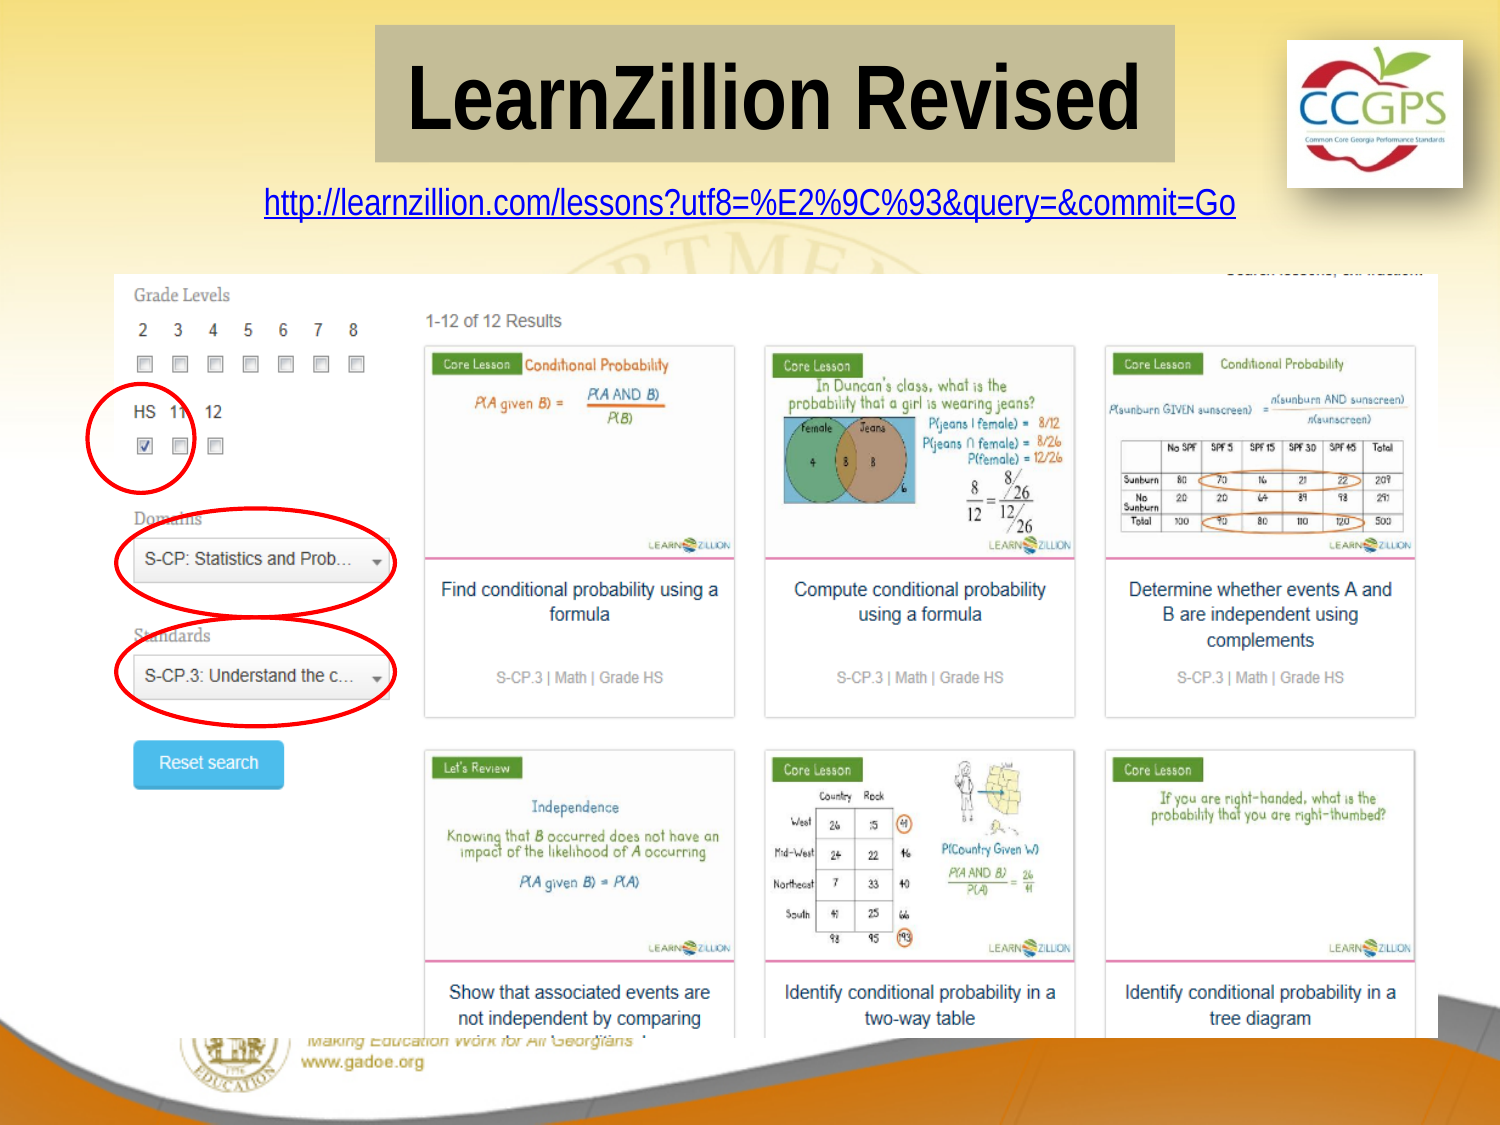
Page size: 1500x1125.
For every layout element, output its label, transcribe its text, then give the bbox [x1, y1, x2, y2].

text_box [87, 274, 1438, 1038]
picture [0, 0, 1500, 1125]
text_box LearnZillion Revised [375, 24, 1175, 163]
text_box http://learnzillion.com/lessons?utf8=%E2%9C%93&query=&commit=Go [74, 164, 1425, 238]
